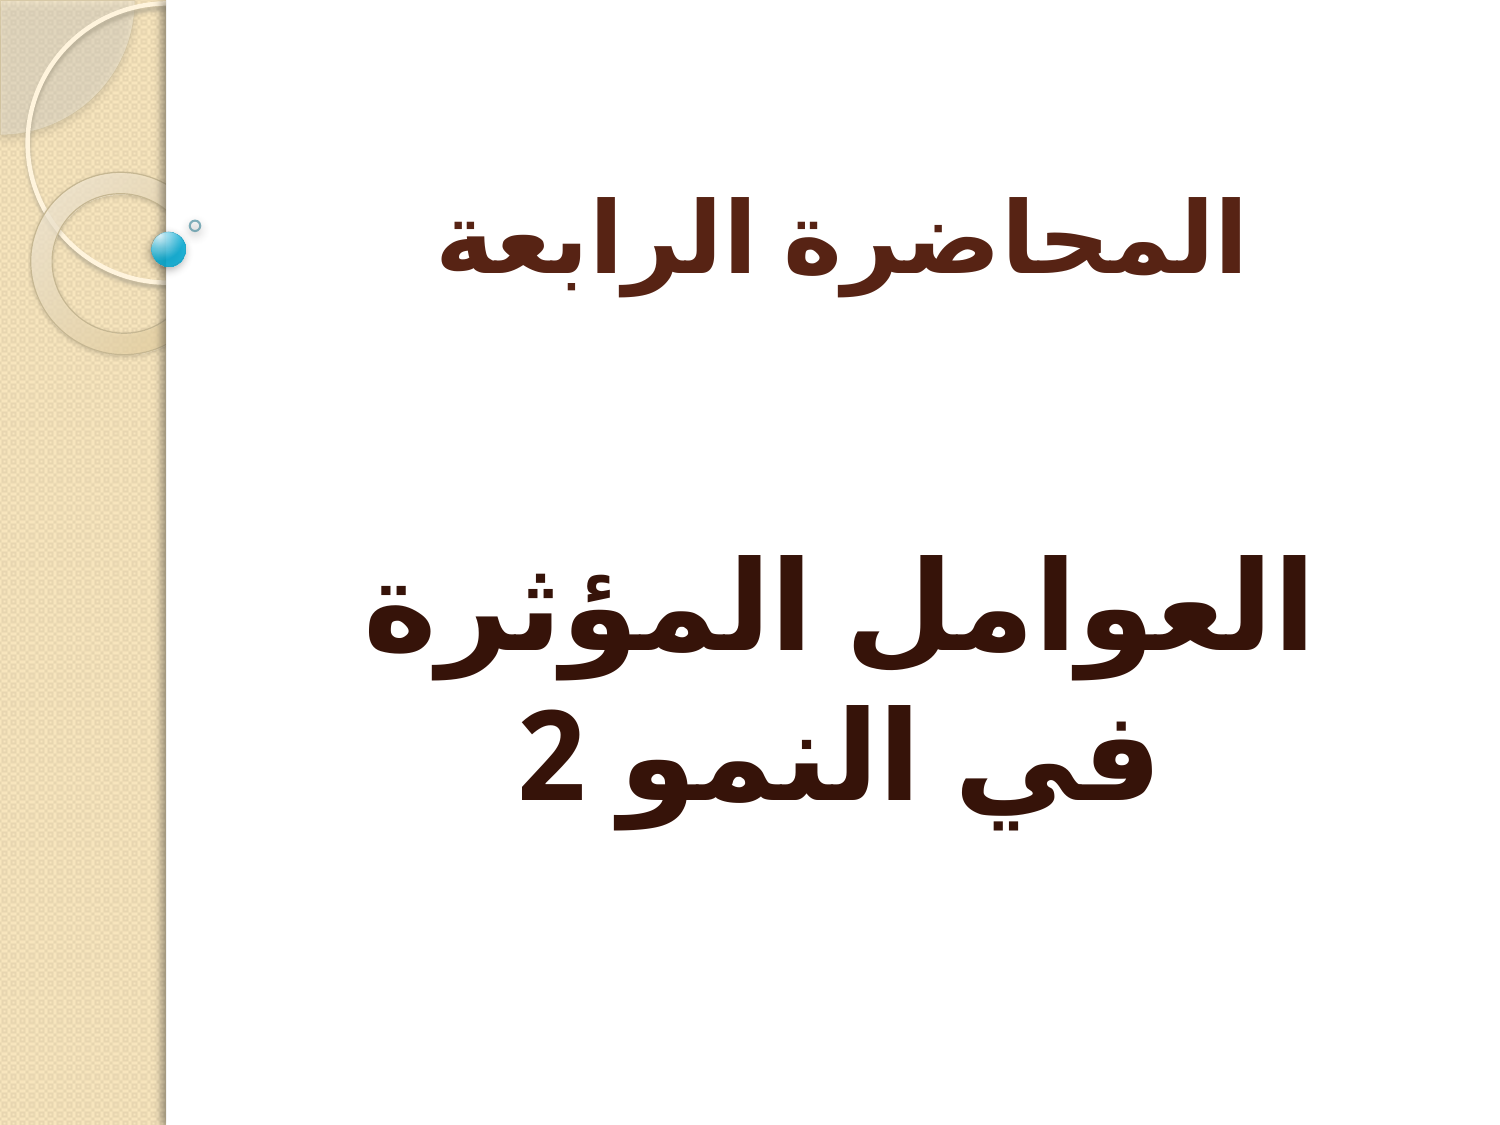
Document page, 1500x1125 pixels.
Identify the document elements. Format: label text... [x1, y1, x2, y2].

subtitle العوامل المؤثرة في النمو 2 [234, 363, 1450, 868]
title المحاضرة الرابعة [234, 59, 1450, 301]
